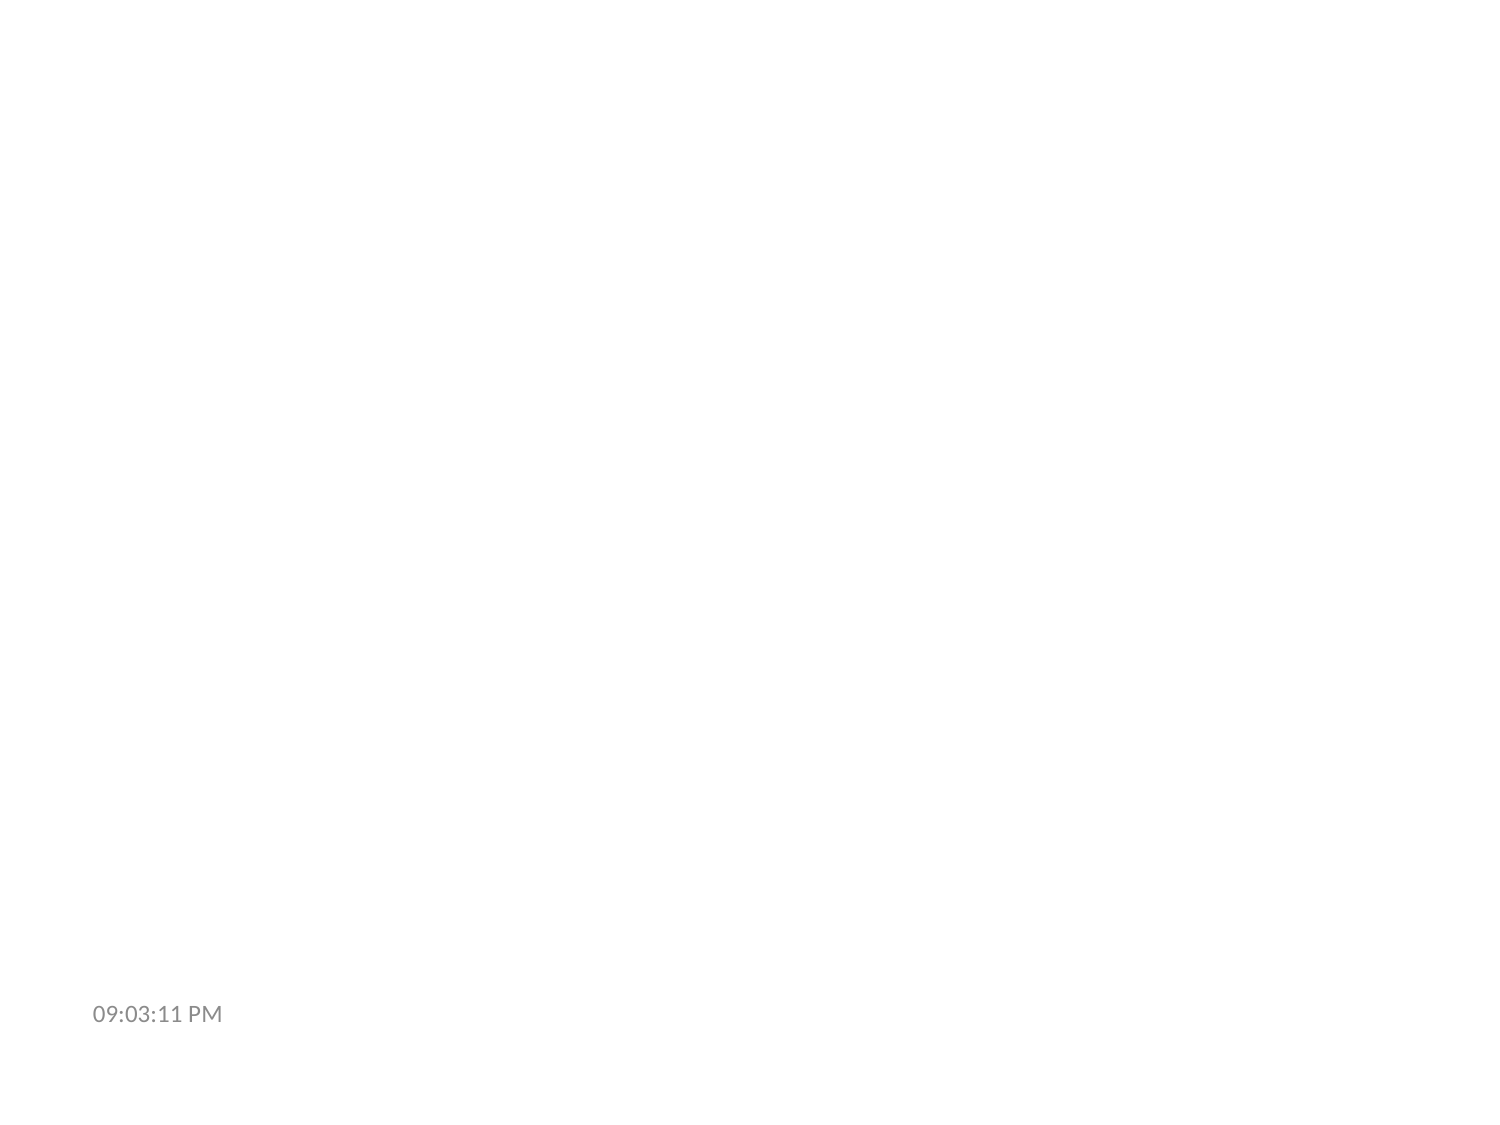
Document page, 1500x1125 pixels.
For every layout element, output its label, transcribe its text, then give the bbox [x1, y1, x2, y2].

text_box 3:35:09 PM [77, 982, 428, 1043]
